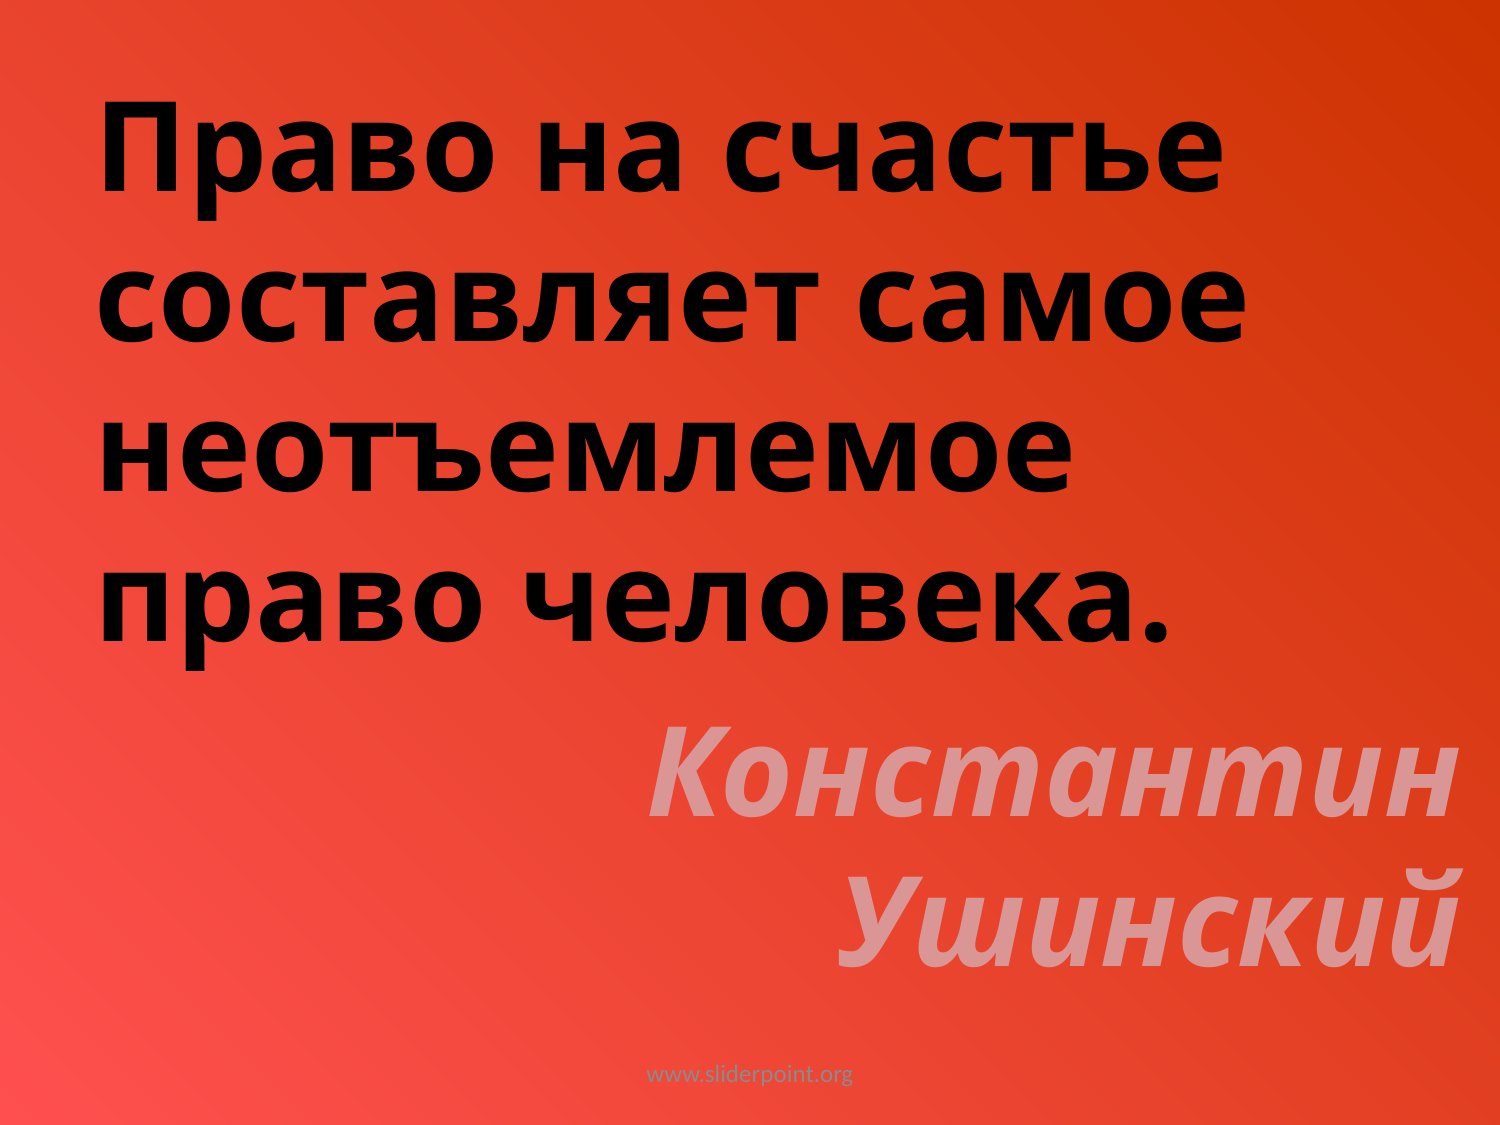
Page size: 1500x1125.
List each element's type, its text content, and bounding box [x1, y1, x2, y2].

footer www.sliderpoint.org [512, 1042, 988, 1103]
list Право на счастье составляет самое неотъемлемое право человека. Константин Ушинский [23, 58, 1477, 1102]
